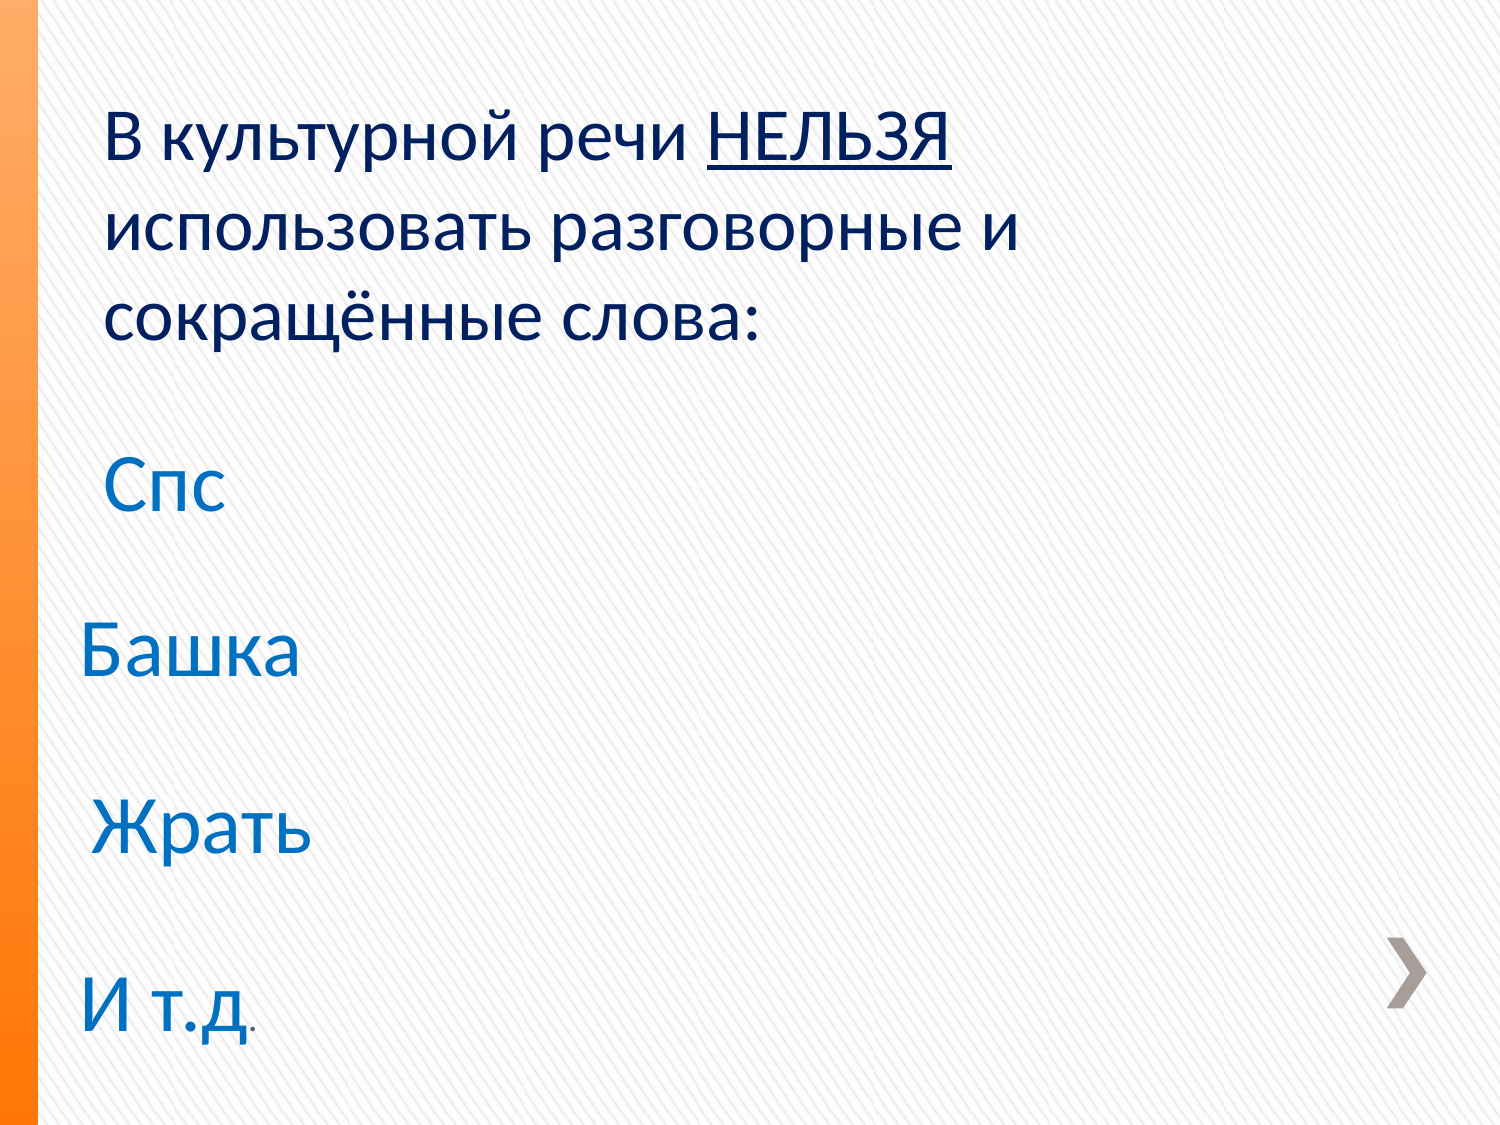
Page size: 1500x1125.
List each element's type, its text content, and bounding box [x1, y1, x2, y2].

text_box Башка [64, 586, 739, 701]
text_box В культурной речи НЕЛЬЗЯ использовать разговорные и сокращённые слова: [88, 78, 1317, 363]
text_box Спс [88, 420, 869, 536]
text_box И т.д. [64, 940, 739, 1056]
text_box Жрать [76, 763, 857, 878]
